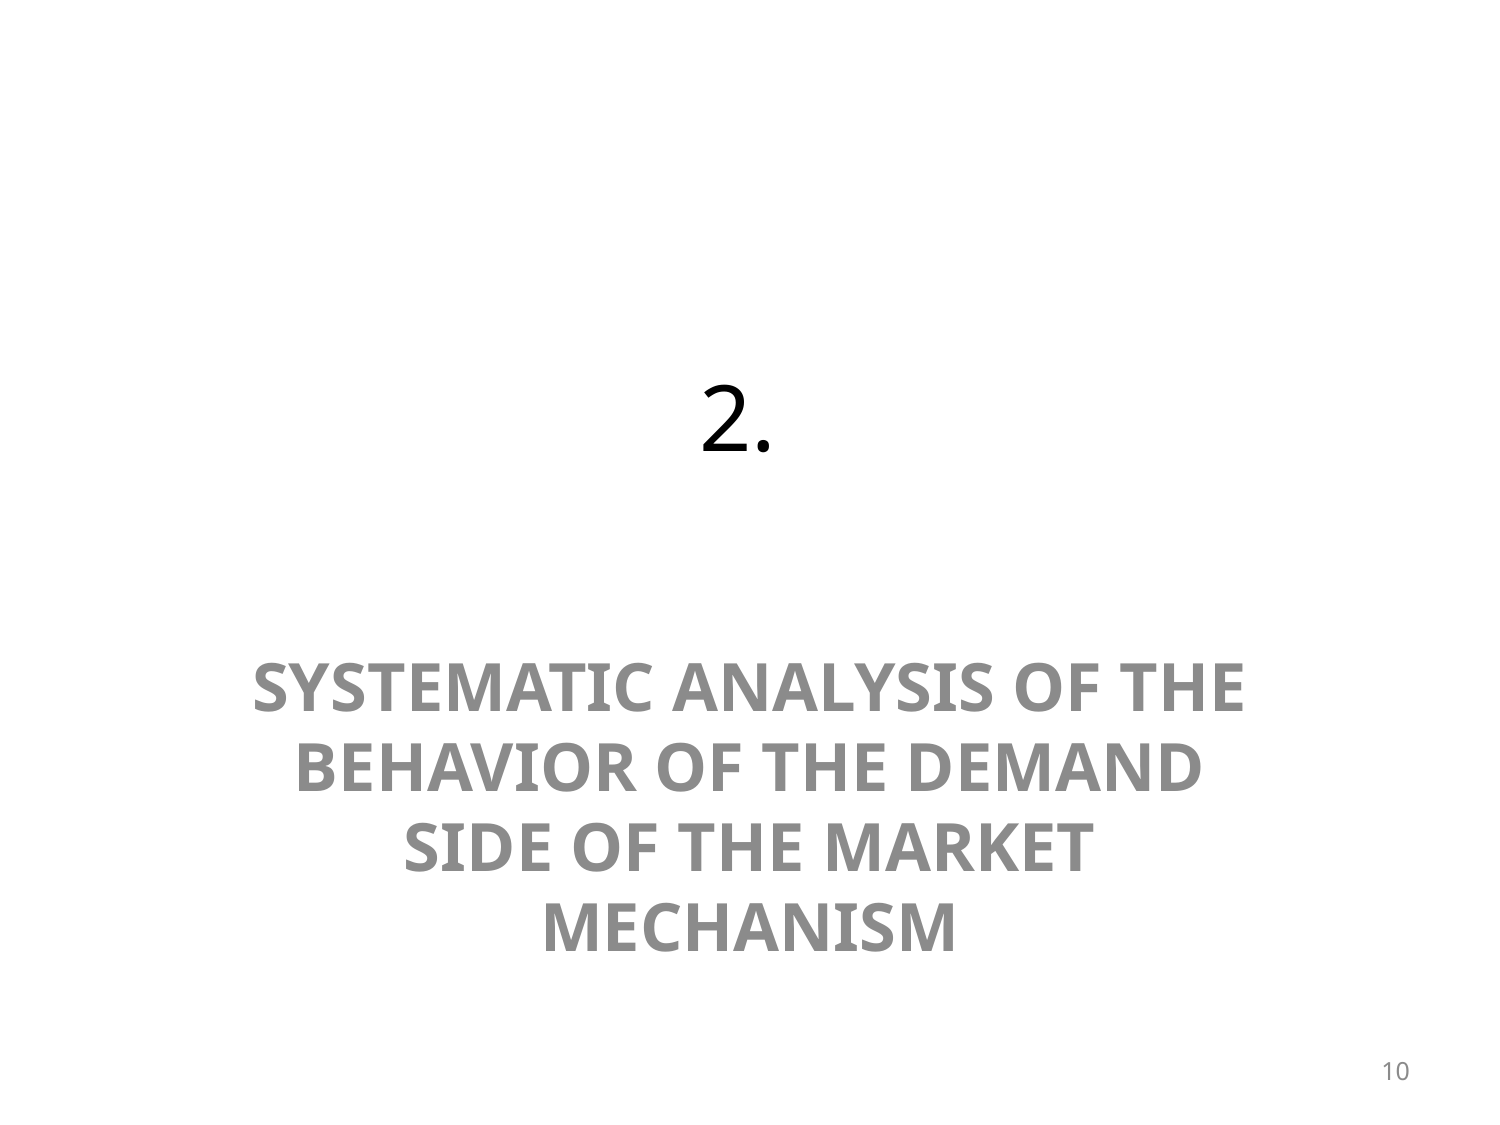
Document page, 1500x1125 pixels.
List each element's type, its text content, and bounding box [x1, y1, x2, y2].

slide_number 10 [1074, 1042, 1425, 1103]
title 2. [112, 349, 1388, 591]
subtitle Systematic analysis of the behavior of the demand side of the market mechanism [225, 637, 1275, 925]
